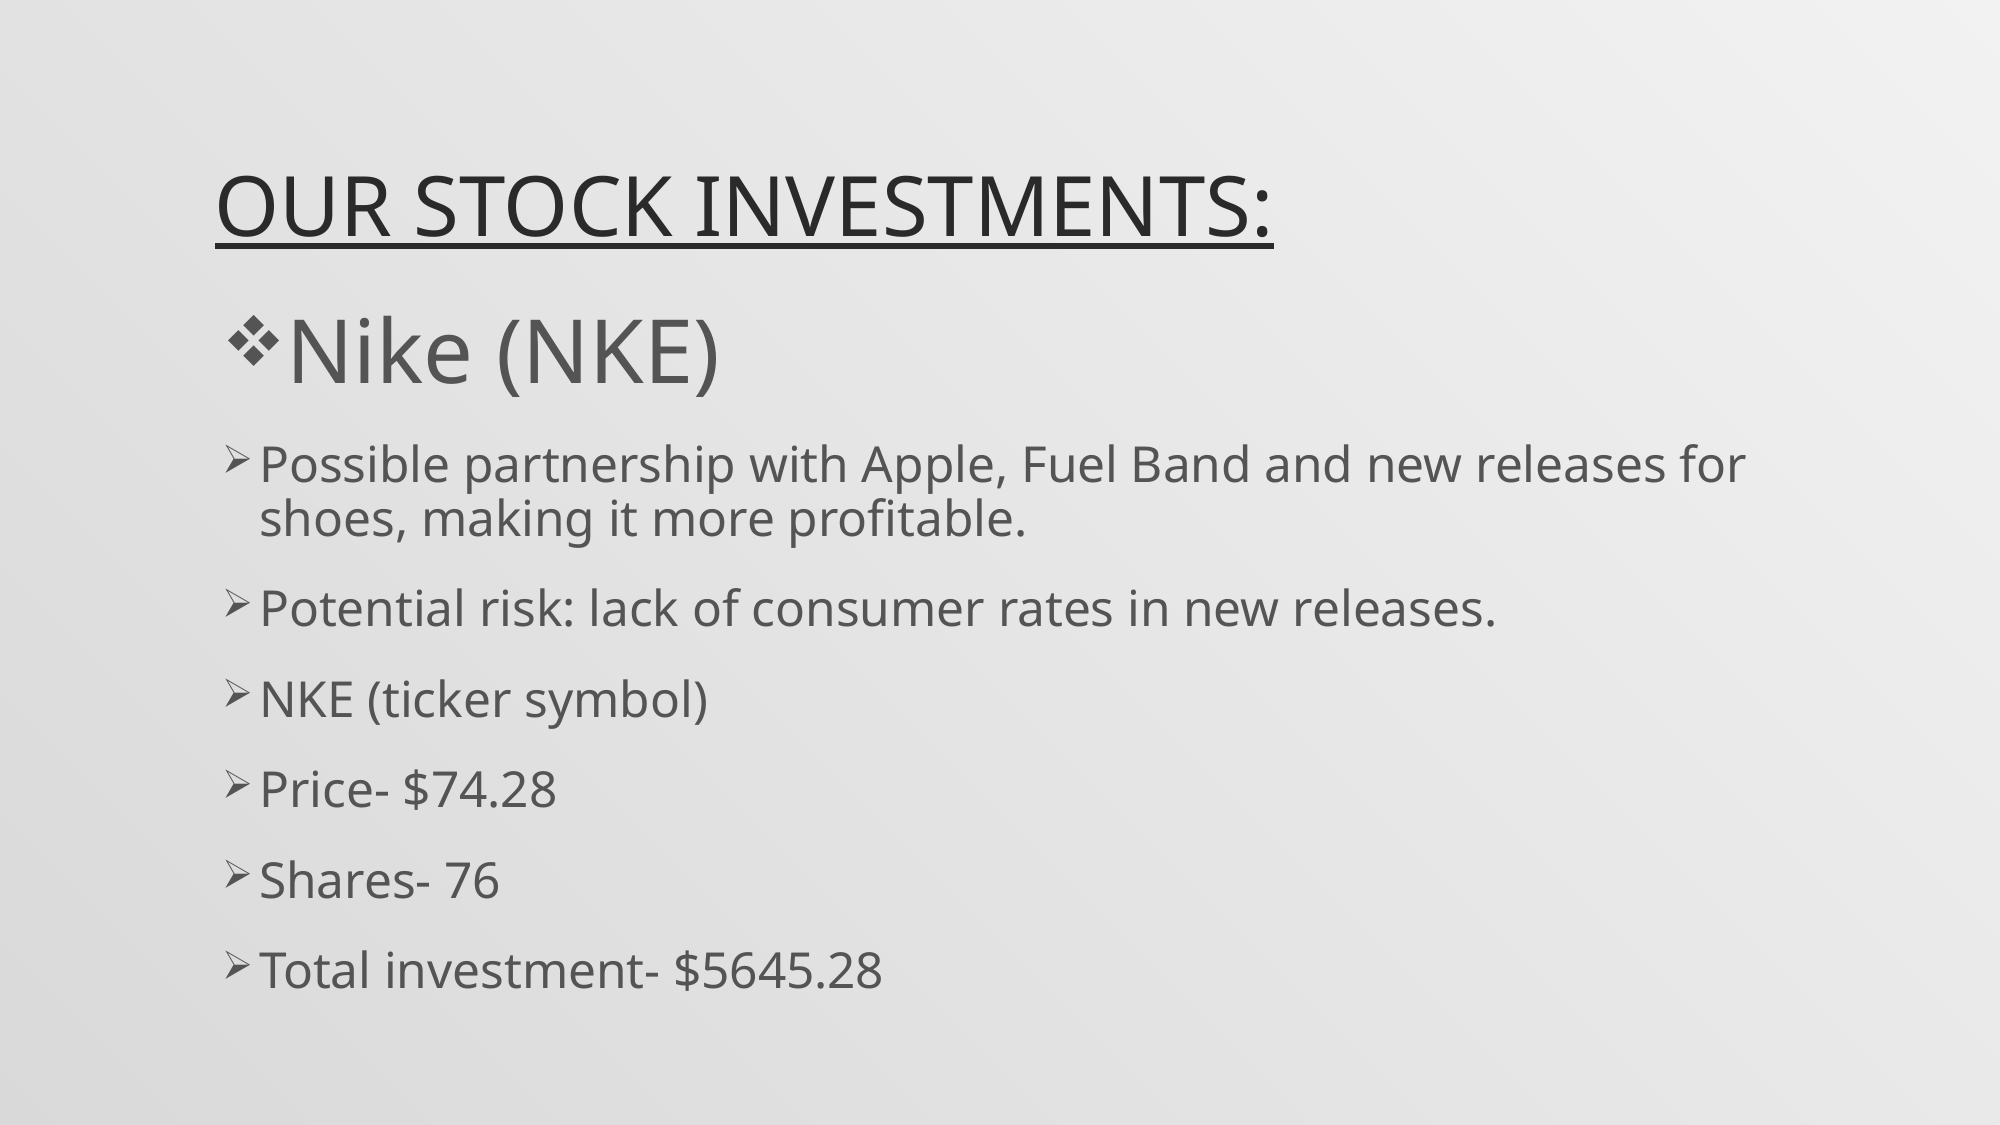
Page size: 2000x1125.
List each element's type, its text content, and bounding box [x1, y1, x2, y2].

list Nike (NKE) Possible partnership with Apple, Fuel Band and new releases for shoes, making it more profitable. Potential risk: lack of consumer rates in new releases. NKE (ticker symbol) Price- $74.28 Shares- 76 Total investment- $5645.28 [199, 299, 1800, 1013]
title Our Stock investments: [199, 45, 1800, 263]
